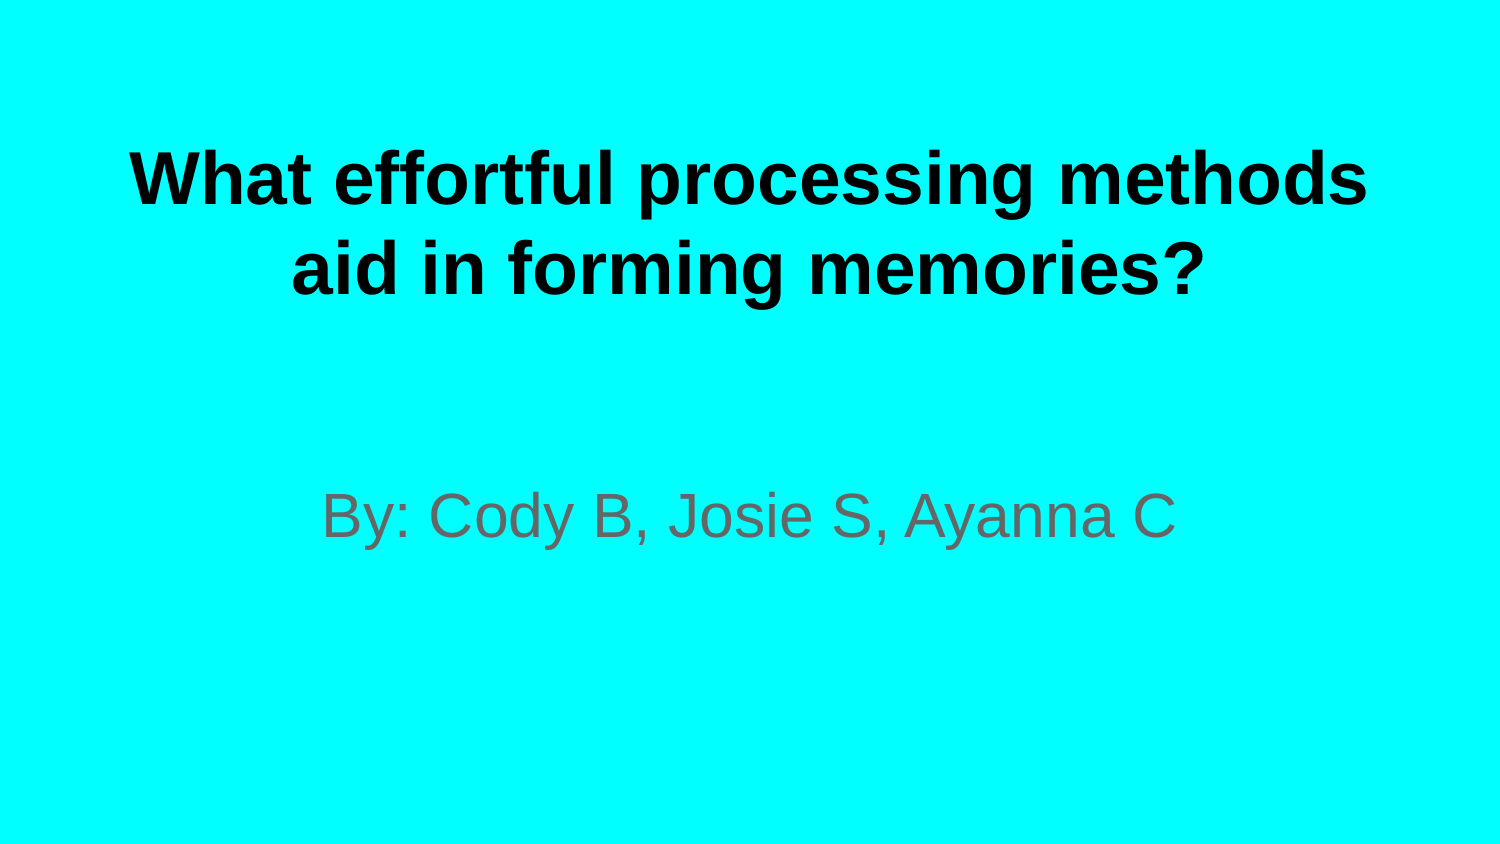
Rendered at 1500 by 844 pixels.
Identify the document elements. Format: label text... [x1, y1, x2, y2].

subtitle By: Cody B, Josie S, Ayanna C [112, 460, 1388, 589]
title What effortful processing methods aid in forming memories? [112, 133, 1388, 325]
